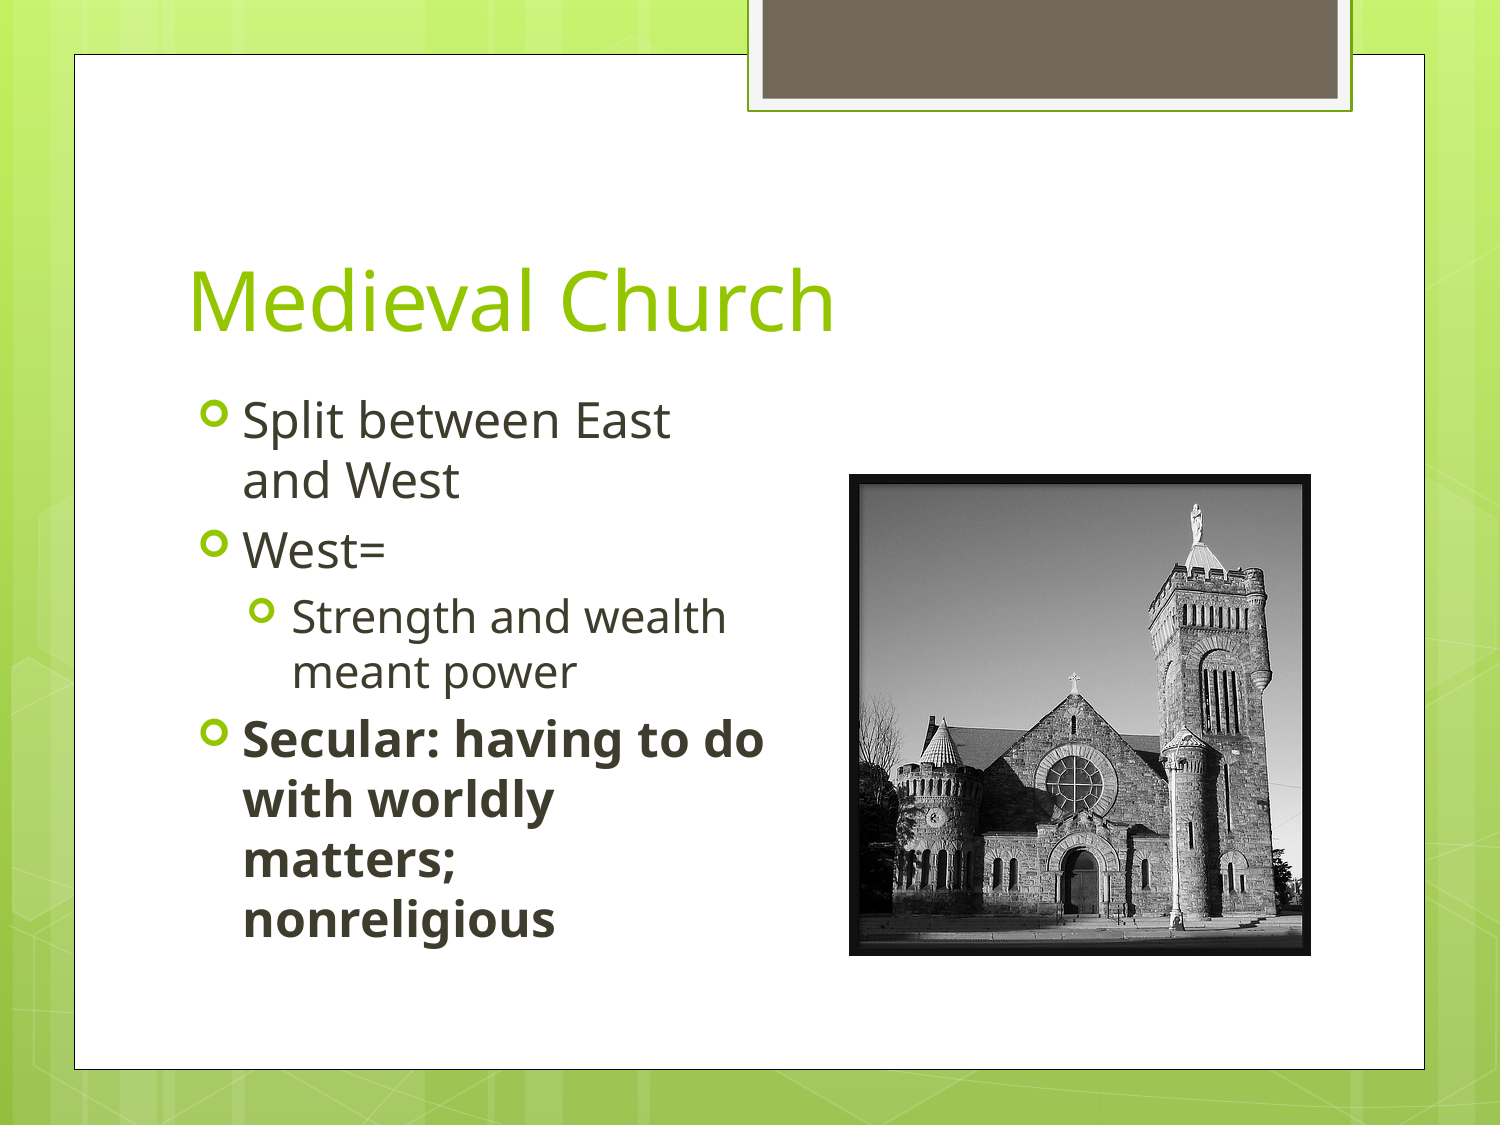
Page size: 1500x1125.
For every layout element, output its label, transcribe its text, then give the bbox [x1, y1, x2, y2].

title Medieval Church [171, 168, 1324, 357]
list Split between East and West West= Strength and wealth meant power Secular: having to do with worldly matters; nonreligious [171, 381, 788, 957]
picture [849, 474, 1312, 957]
